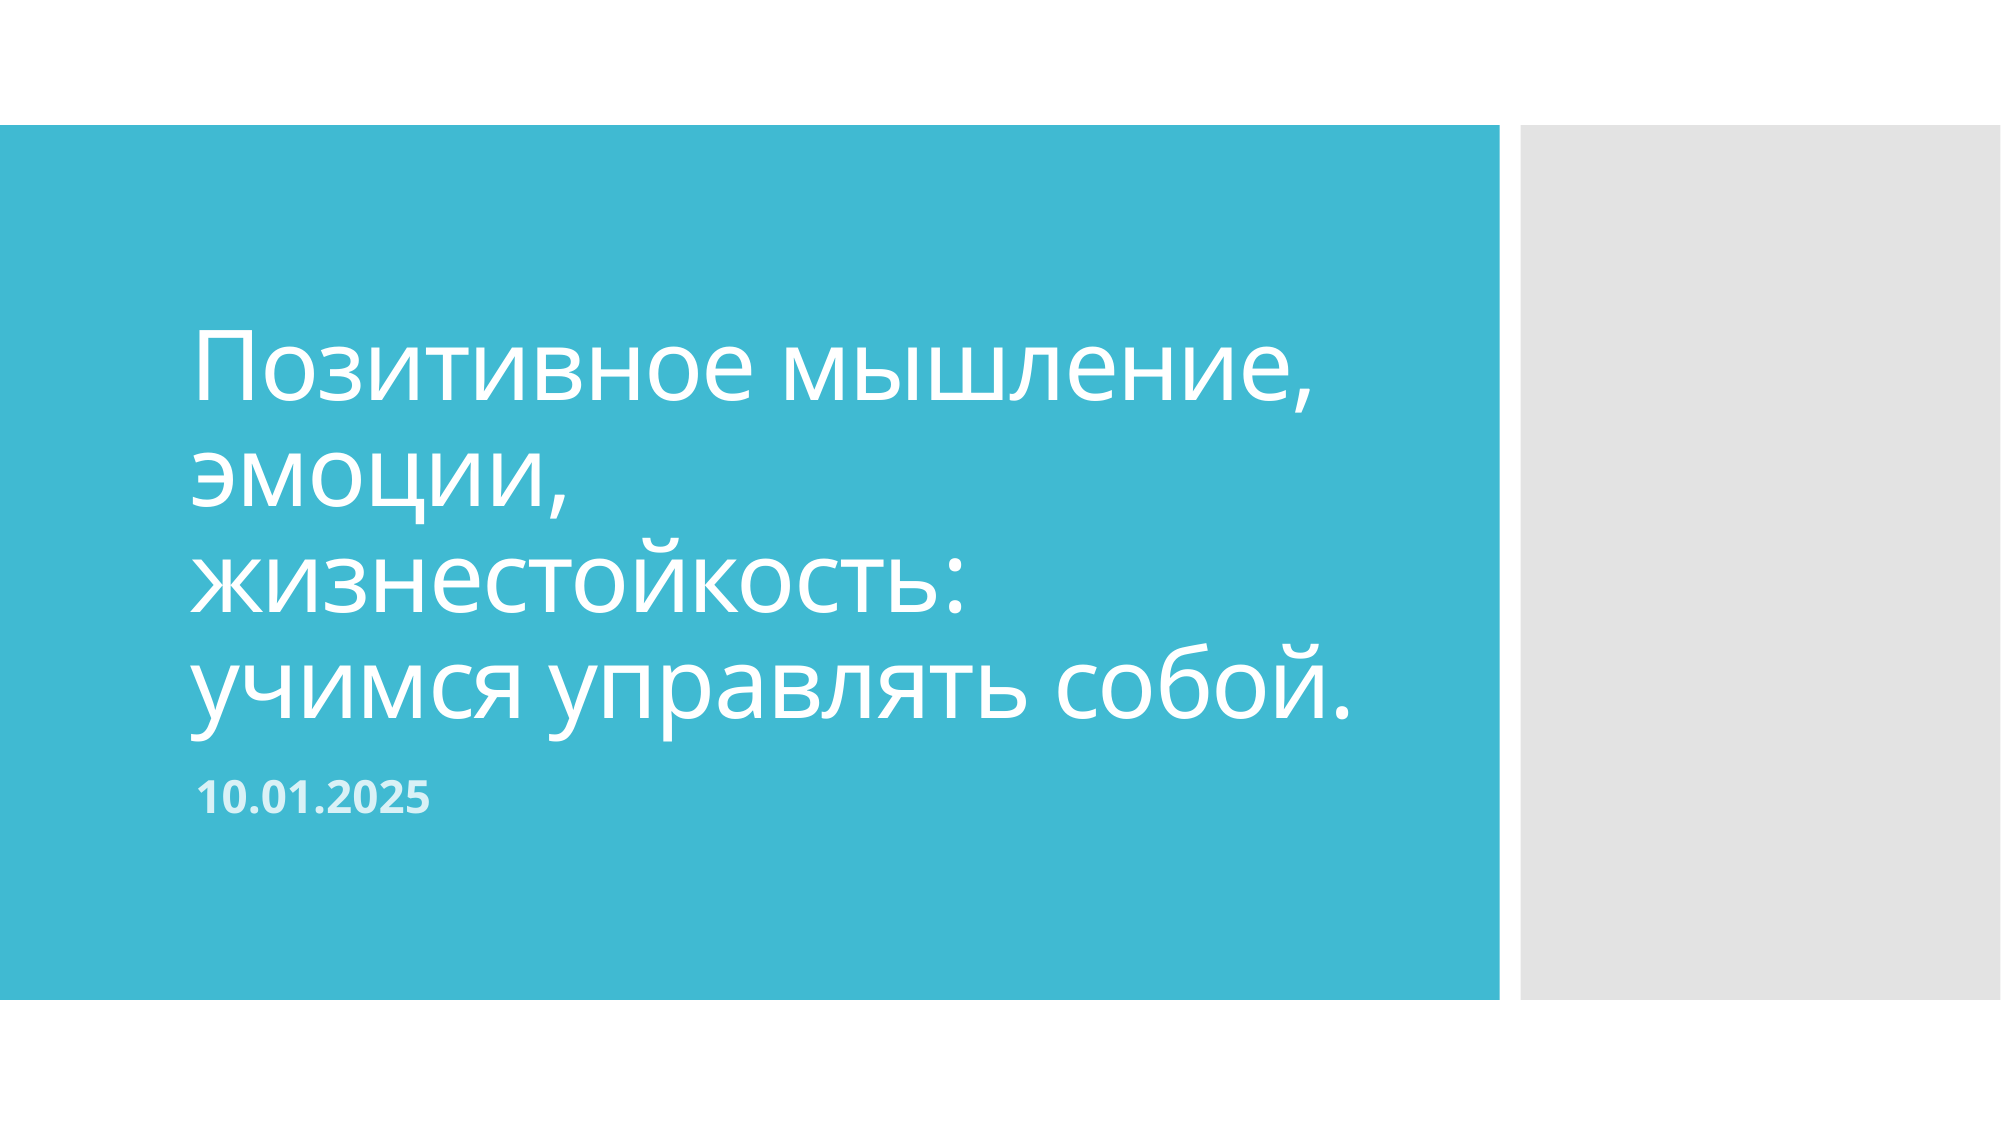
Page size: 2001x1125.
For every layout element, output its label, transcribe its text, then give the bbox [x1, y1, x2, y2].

title Позитивное мышление, эмоции, жизнестойкость: учимся управлять собой. [175, 213, 1376, 747]
subtitle 10.01.2025 [180, 766, 1381, 917]
